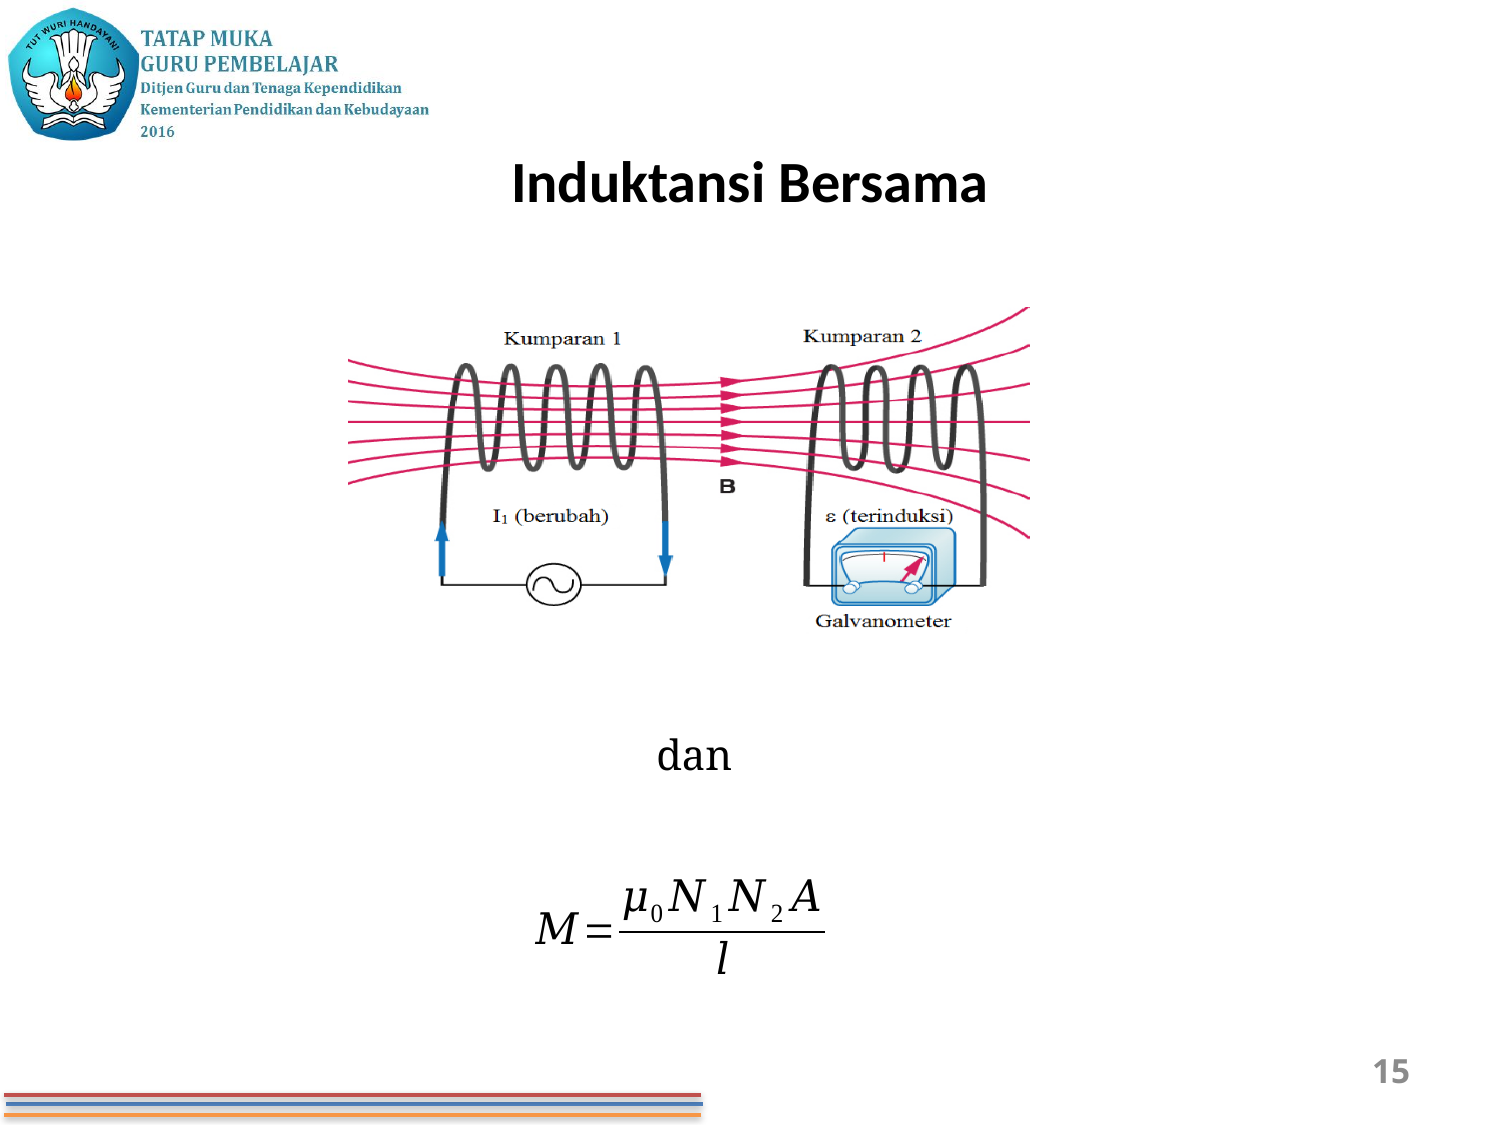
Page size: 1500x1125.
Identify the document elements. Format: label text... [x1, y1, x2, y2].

title Induktansi Bersama [75, 125, 1425, 233]
picture [5, 0, 441, 149]
slide_number 15 [1074, 1042, 1425, 1103]
picture [348, 307, 1030, 634]
